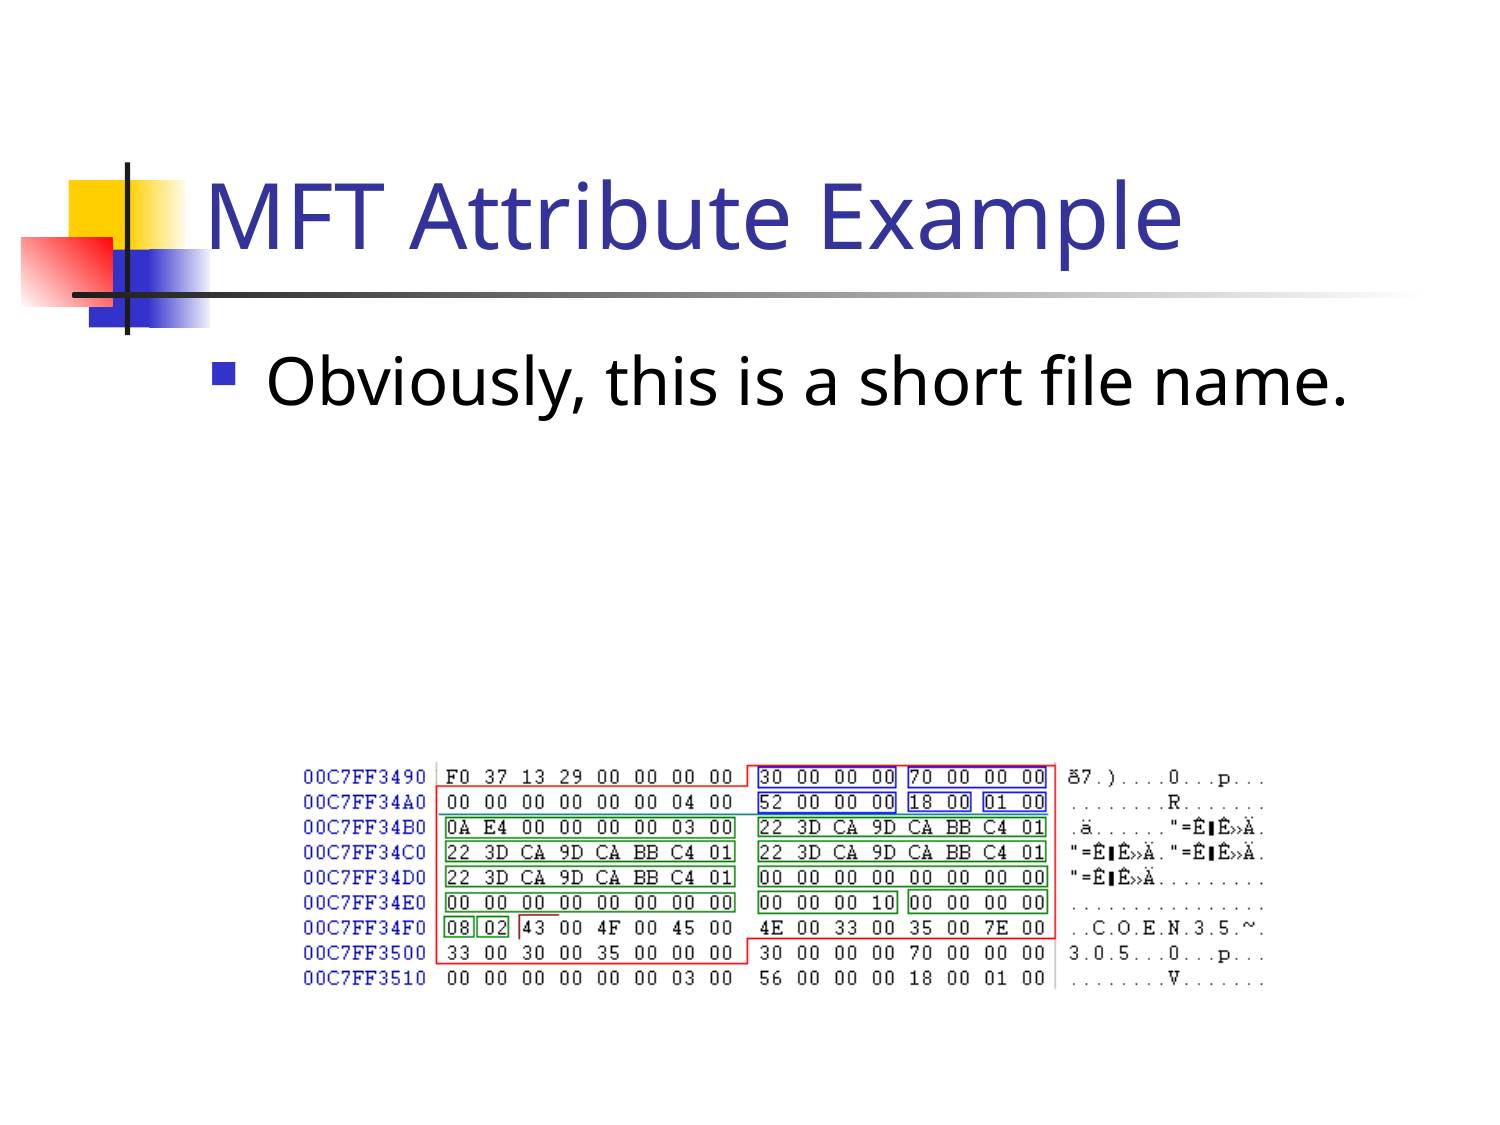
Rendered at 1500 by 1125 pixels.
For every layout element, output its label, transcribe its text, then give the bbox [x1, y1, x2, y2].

picture [299, 762, 1276, 993]
title MFT Attribute Example [188, 34, 1468, 276]
list Obviously, this is a short file name. [193, 330, 1470, 1007]
